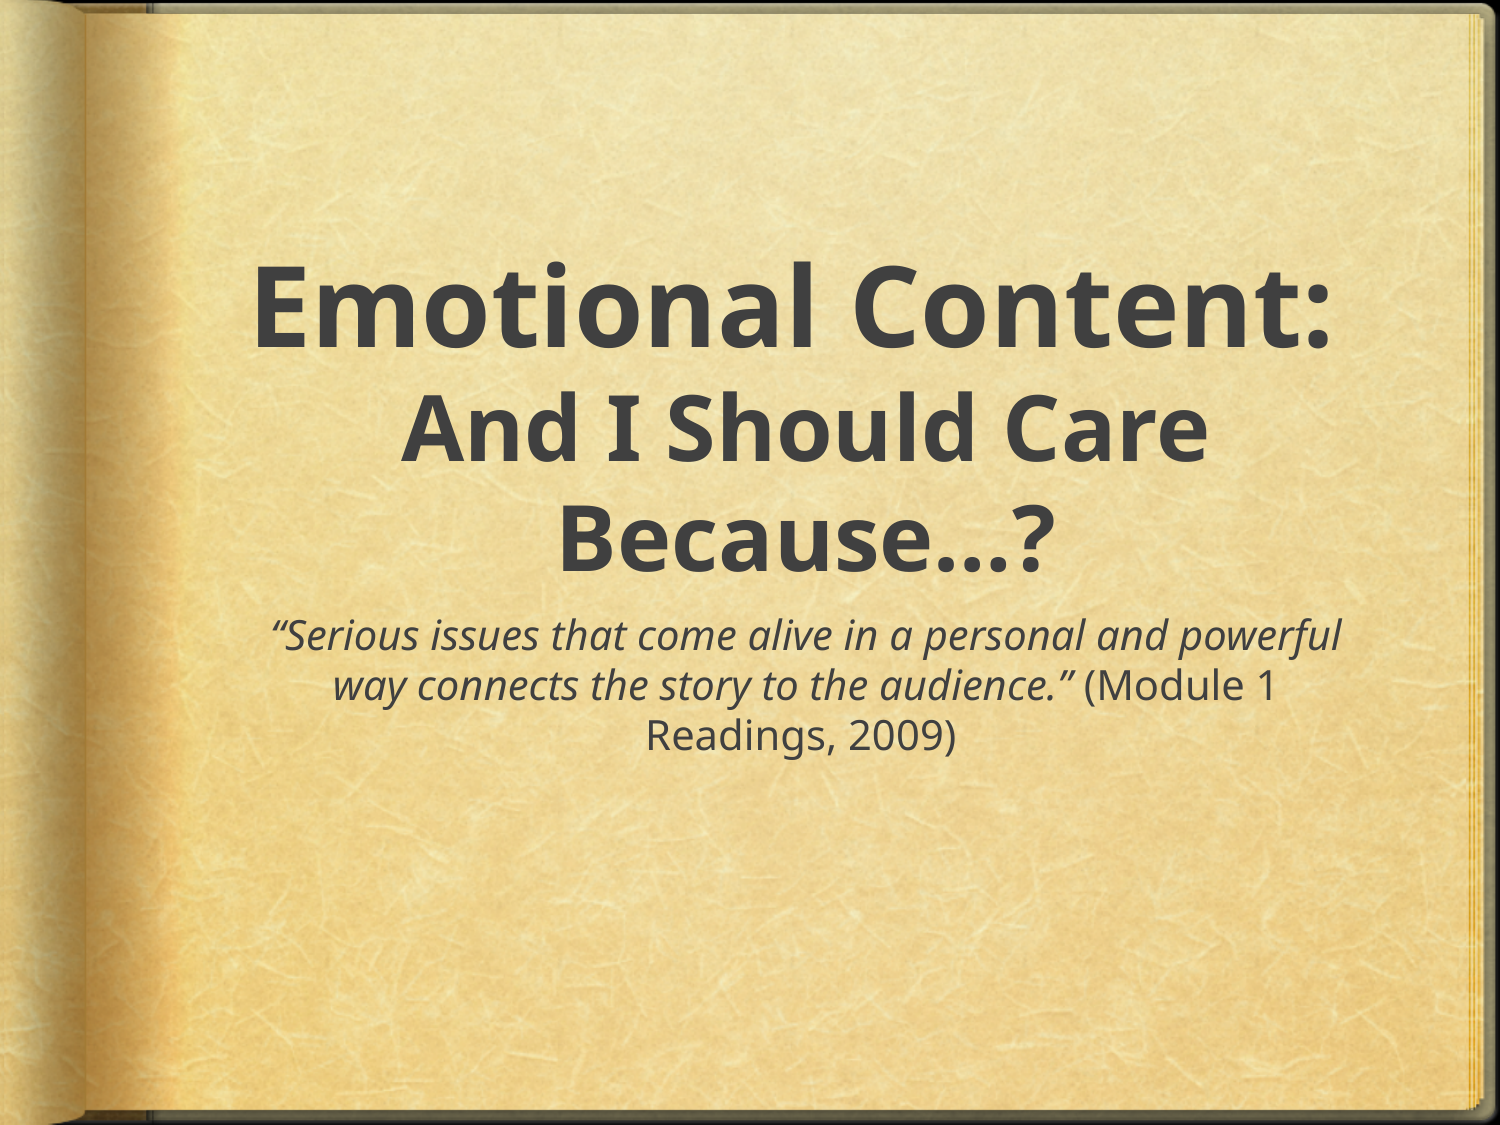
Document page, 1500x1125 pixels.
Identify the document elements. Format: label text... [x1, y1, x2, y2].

list “Serious issues that come alive in a personal and powerful way connects the story to the audience.” (Module 1 Readings, 2009) [225, 601, 1388, 890]
picture [0, 0, 1500, 1125]
title Emotional Content: And I Should Care Because…? [225, 293, 1388, 597]
